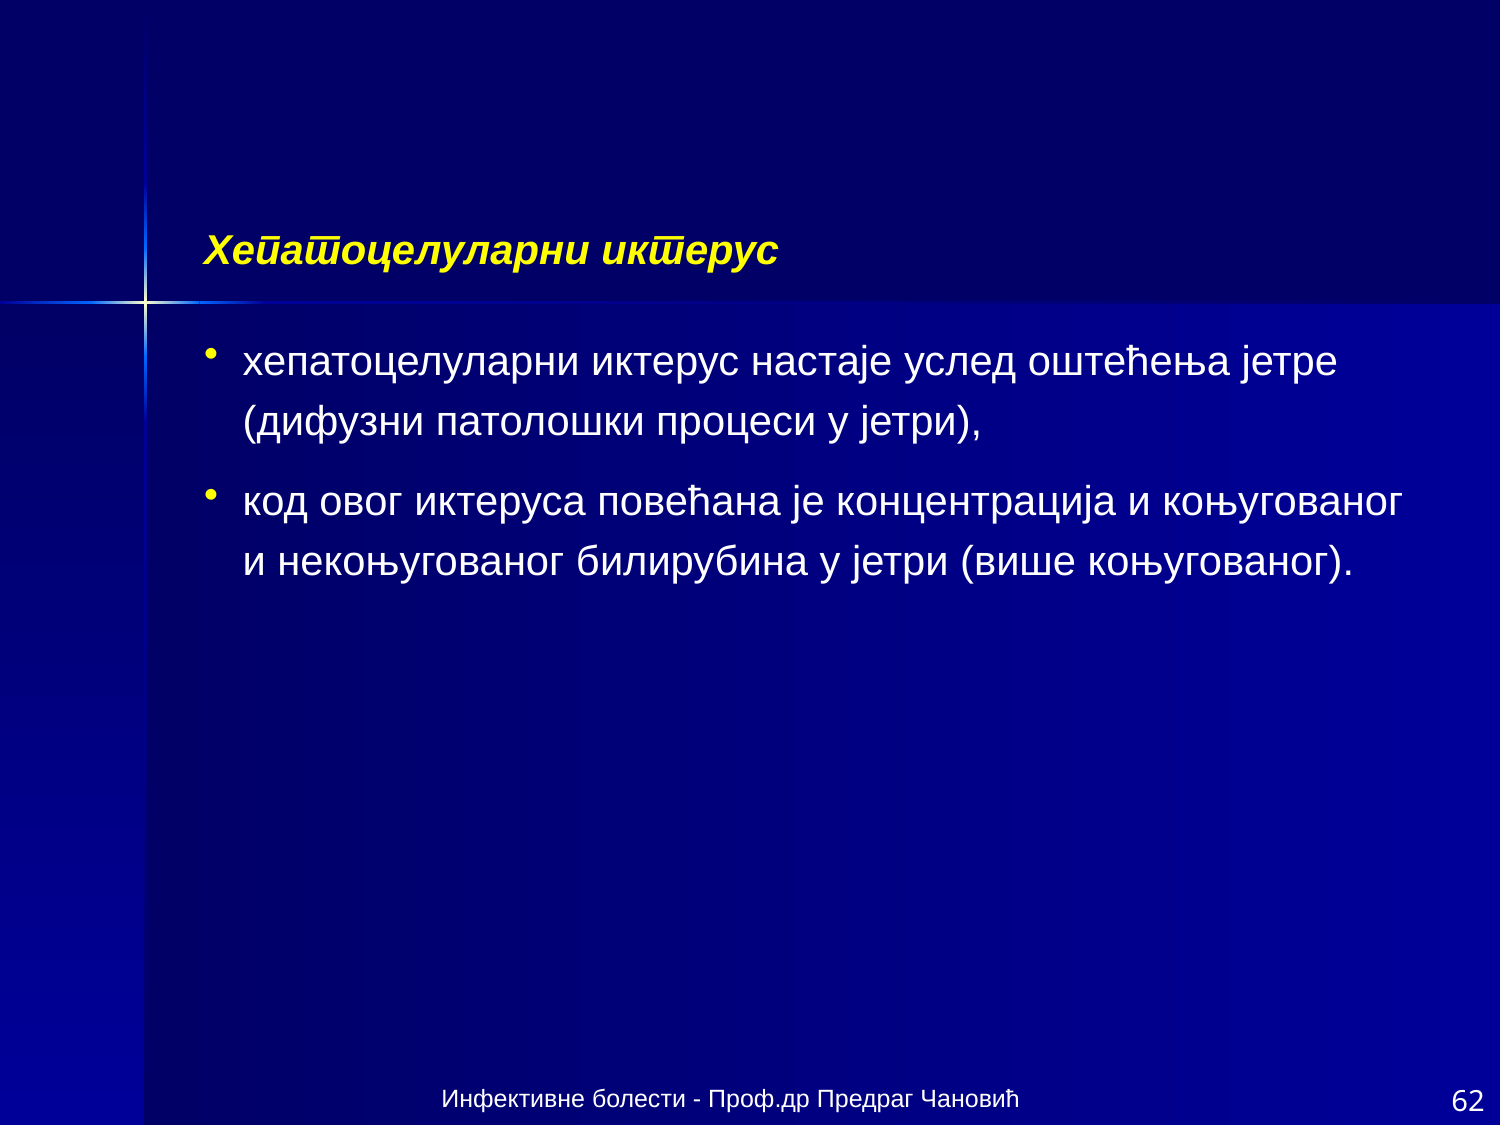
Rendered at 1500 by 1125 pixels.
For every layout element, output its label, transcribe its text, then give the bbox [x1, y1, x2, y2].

footer Инфективне болести - Проф.др Предраг Чановић [412, 1074, 1051, 1125]
slide_number 62 [1324, 1074, 1500, 1125]
text_box Хепатоцелуларни иктерус хепатоцелуларни иктерус настаје услед оштећења јетре (дифузни патолошки процеси у јетри), код овог иктеруса повећана је концентрација и коњугованог и некоњугованог билирубина у јетри (више коњугованог). [189, 215, 1425, 592]
